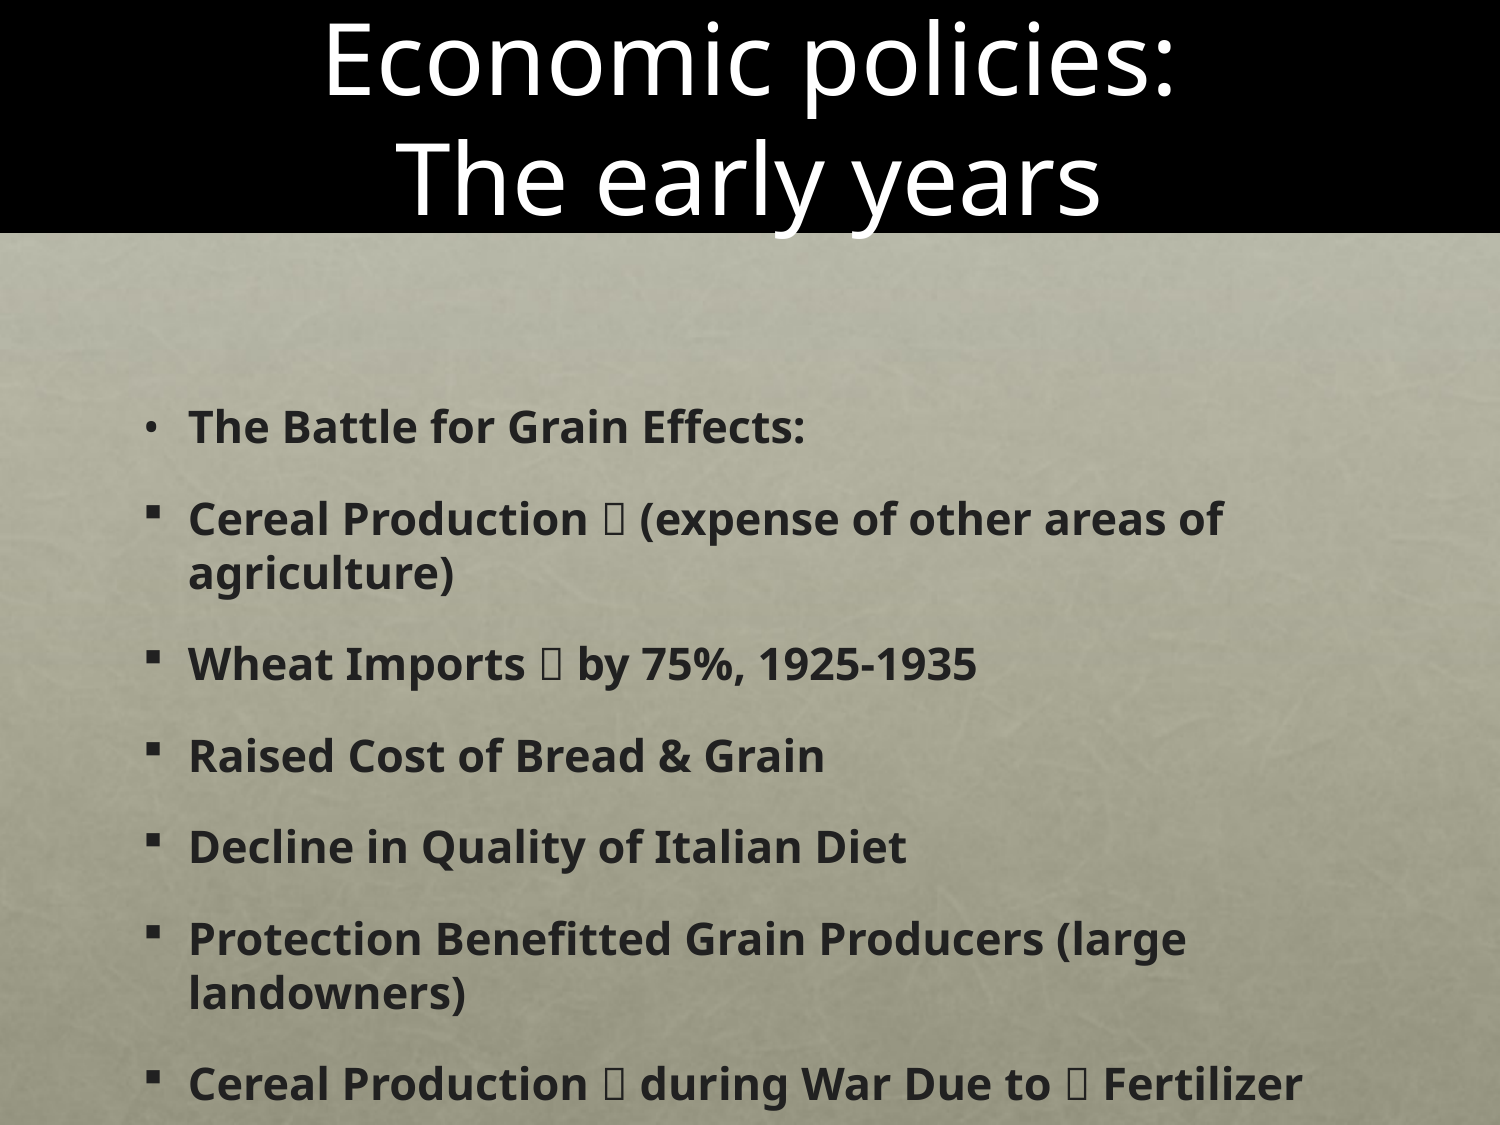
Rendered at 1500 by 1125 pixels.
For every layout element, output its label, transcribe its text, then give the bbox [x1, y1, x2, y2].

list The Battle for Grain Effects: Cereal Production  (expense of other areas of agriculture) Wheat Imports  by 75%, 1925-1935 Raised Cost of Bread & Grain Decline in Quality of Italian Diet Protection Benefitted Grain Producers (large landowners) Cereal Production  during War Due to  Fertilizer [127, 299, 1372, 1125]
title Economic policies: The early years [127, 10, 1372, 221]
picture [0, 214, 1500, 1125]
